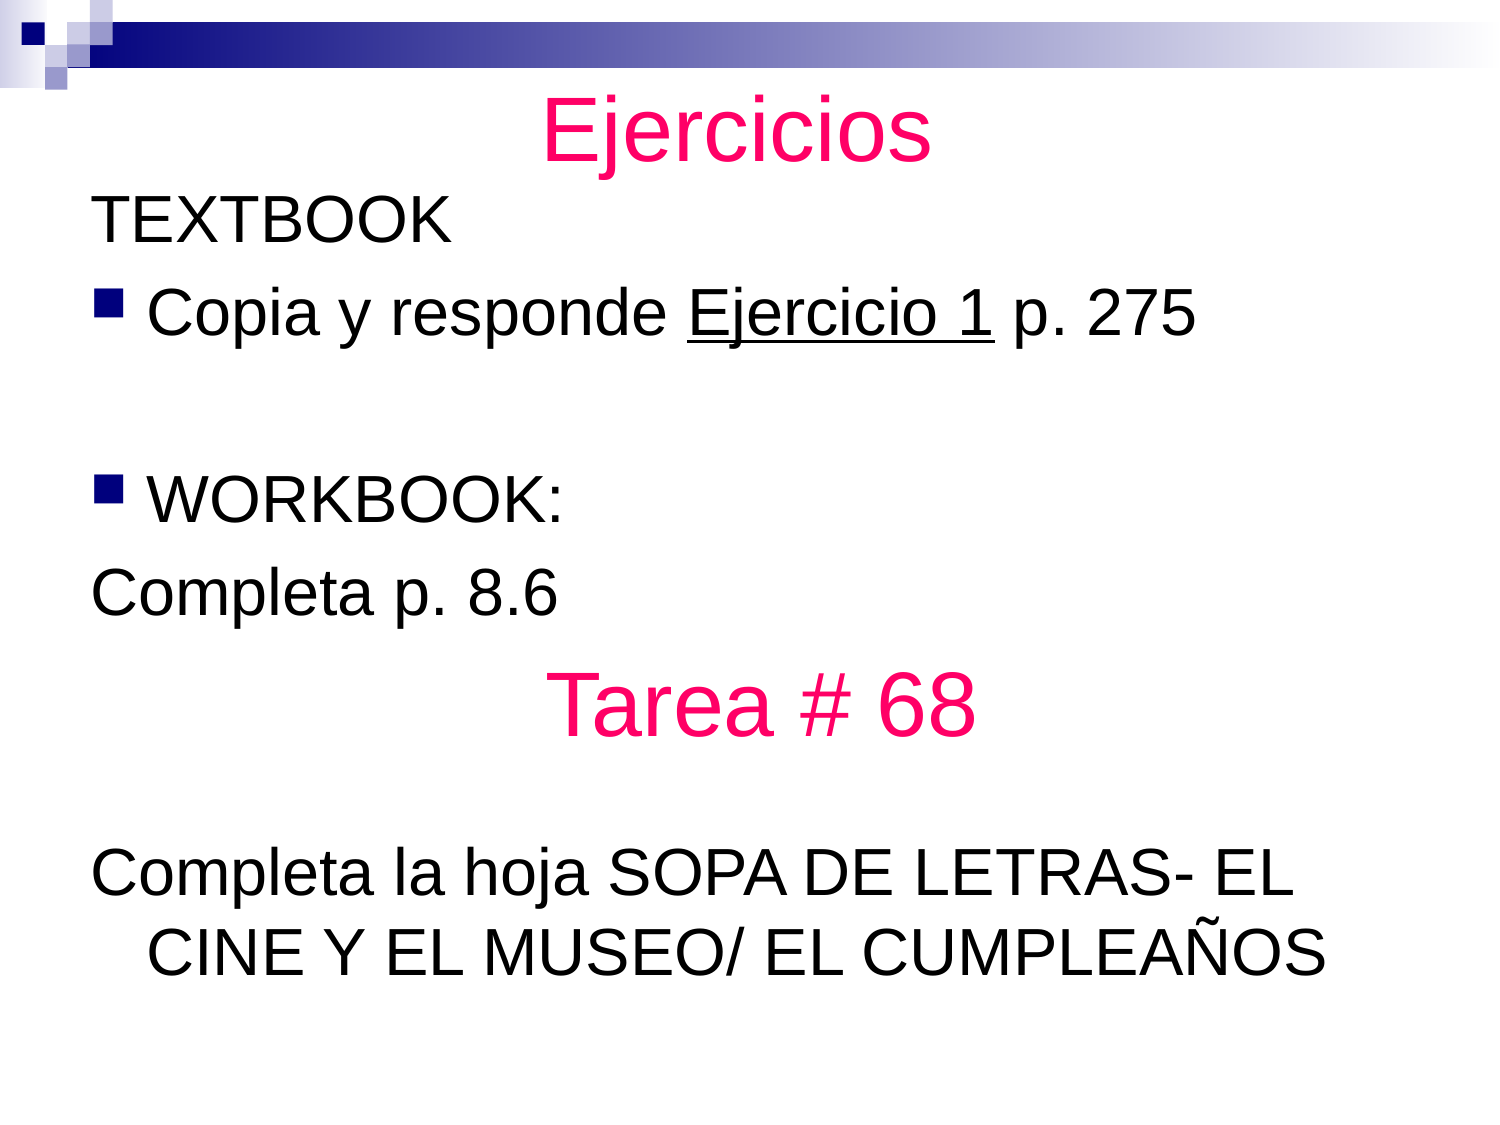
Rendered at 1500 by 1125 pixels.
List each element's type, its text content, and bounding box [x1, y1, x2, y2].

text_box Ejercicios [62, 12, 1413, 238]
text_box Tarea # 68 [87, 587, 1438, 813]
list TEXTBOOK Copia y responde Ejercicio 1 p. 275 WORKBOOK: Completa p. 8.6 Completa la hoja SOPA DE LETRAS- EL CINE Y EL MUSEO/ EL CUMPLEAÑOS [75, 75, 1425, 713]
